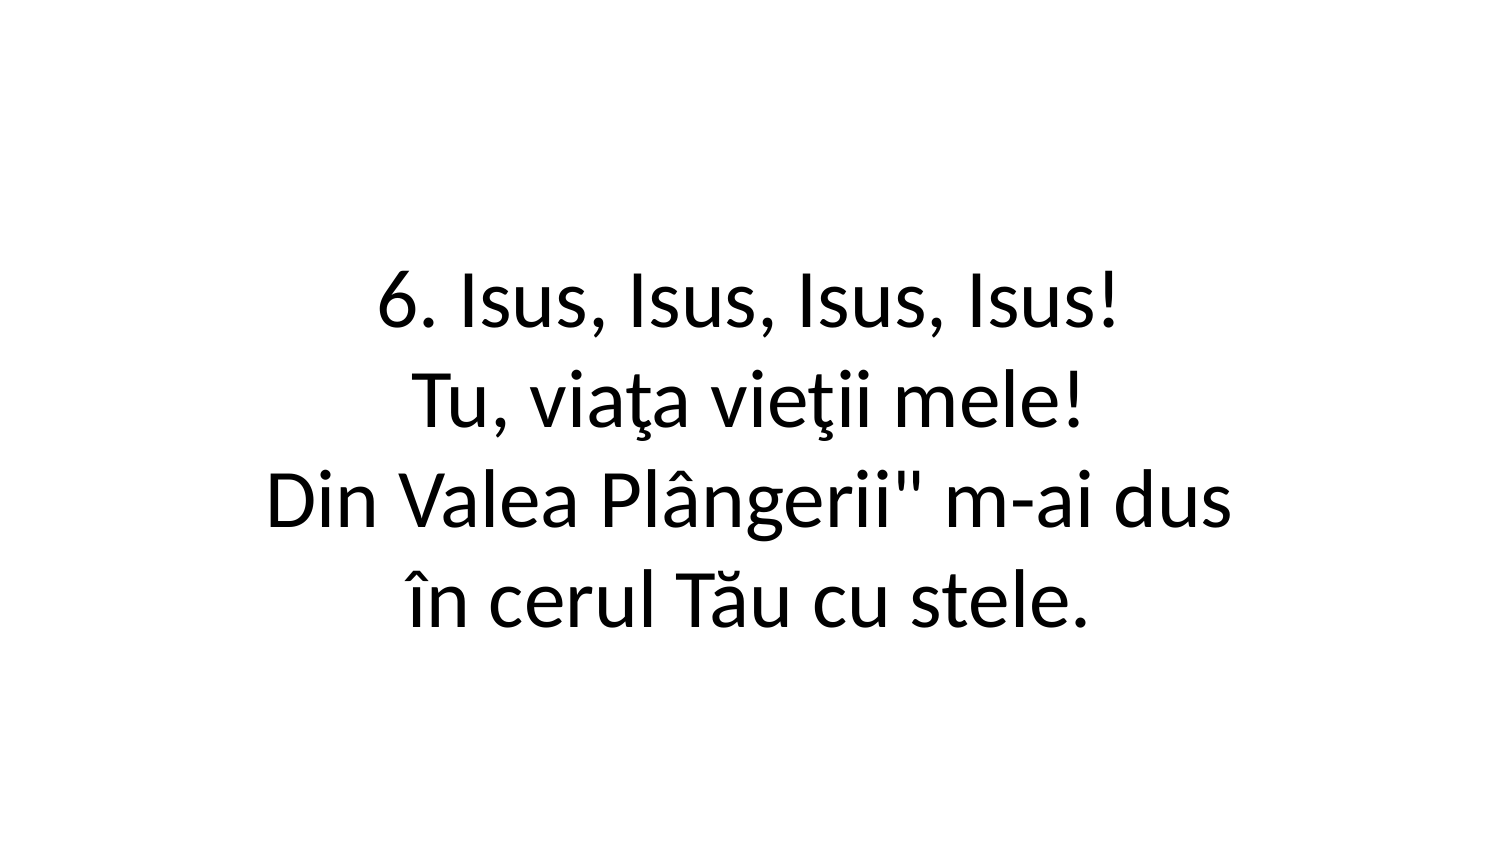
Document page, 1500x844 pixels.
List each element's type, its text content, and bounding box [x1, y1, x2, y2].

text_box 6. Isus, Isus, Isus, Isus! Tu, viaţa vieţii mele! Din Valea Plângerii" m-ai dus în cerul Tău cu stele. [250, 192, 1250, 652]
